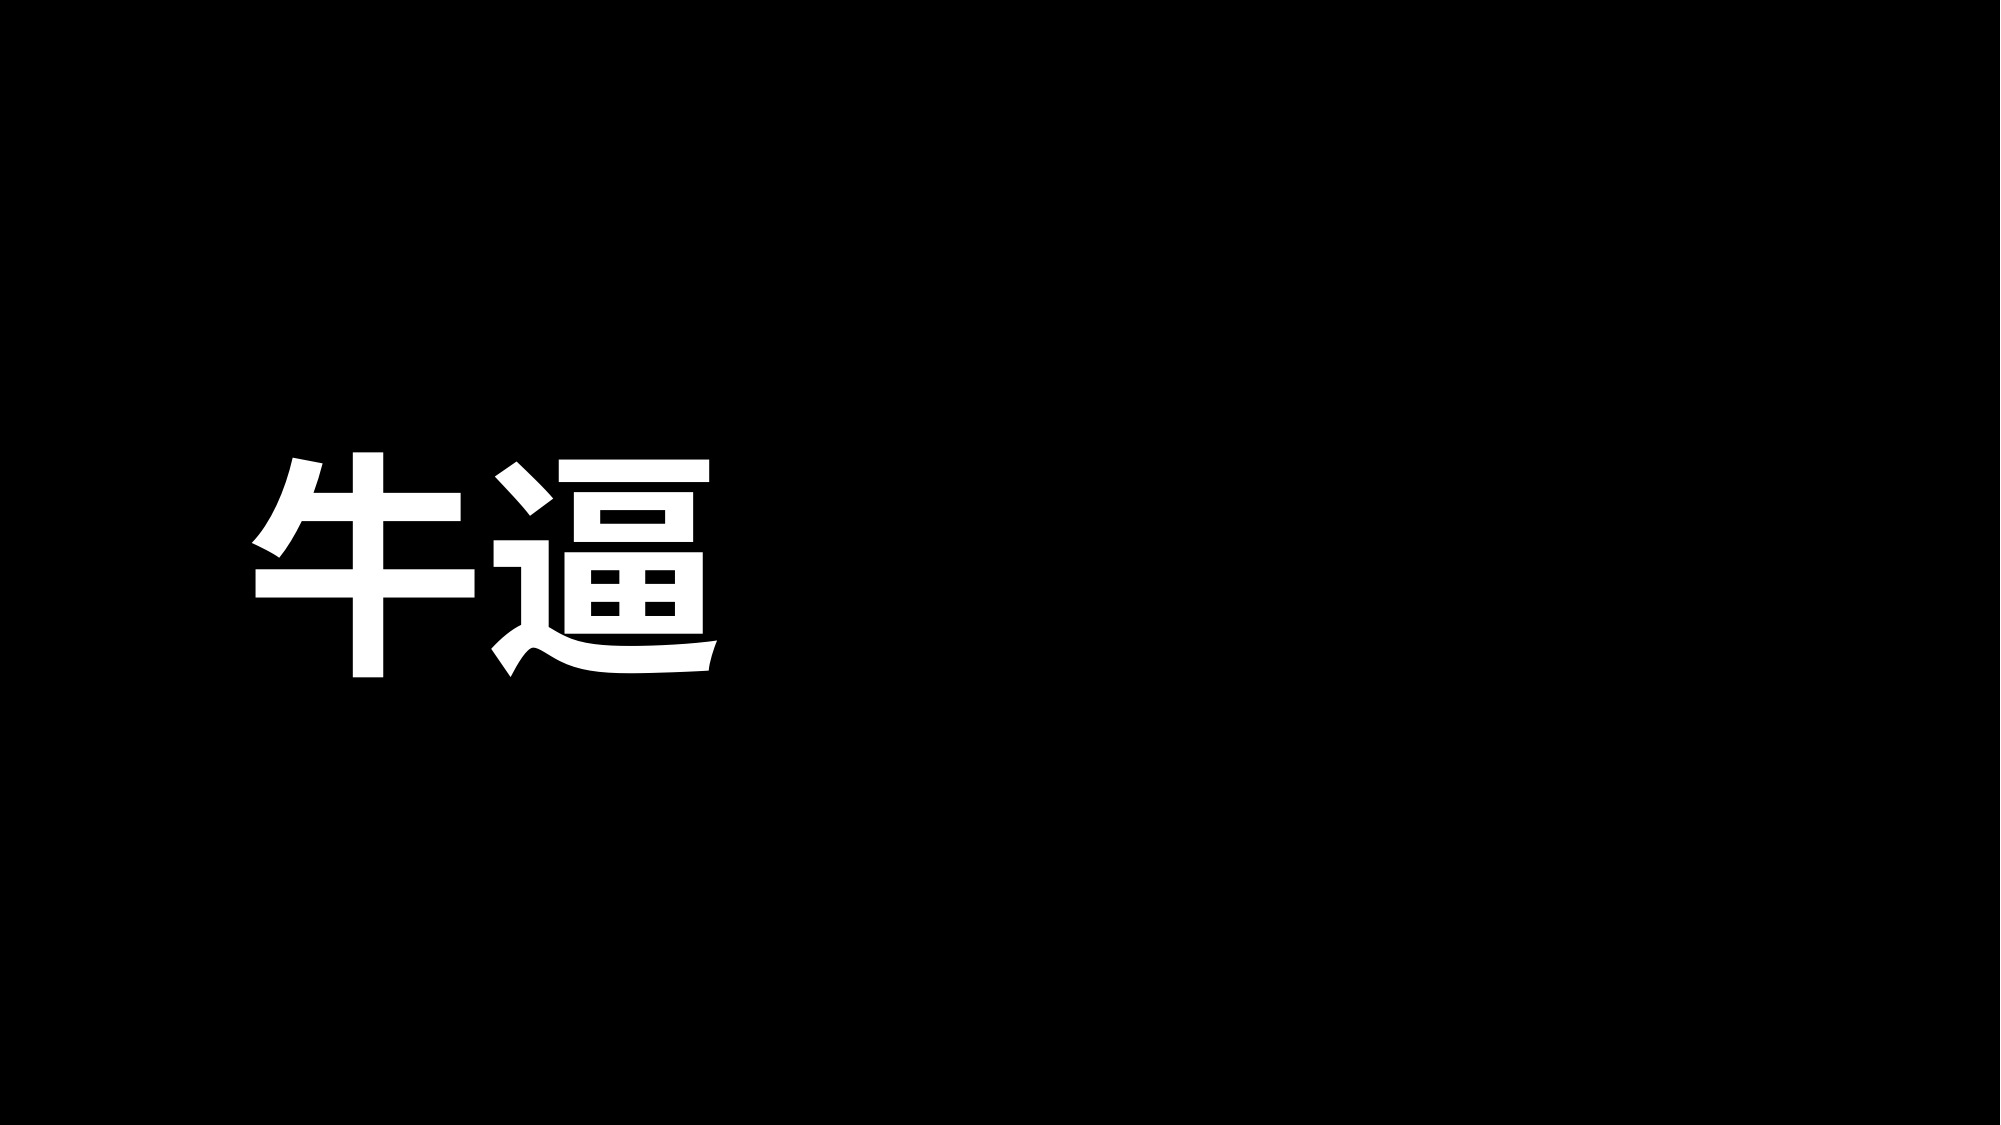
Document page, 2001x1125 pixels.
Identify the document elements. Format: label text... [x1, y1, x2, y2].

text_box 牛逼 [165, 409, 805, 712]
